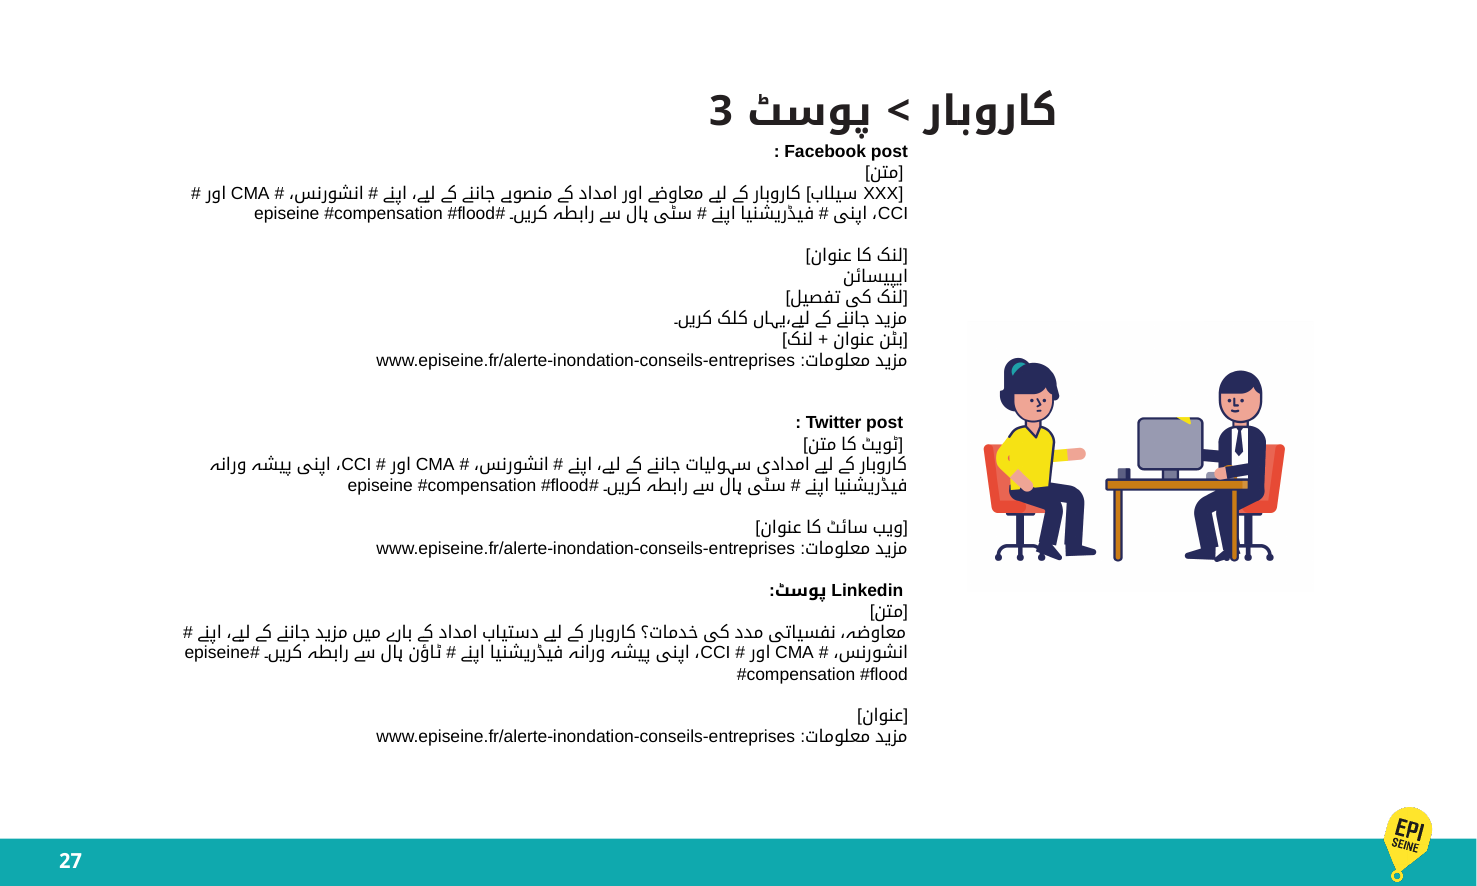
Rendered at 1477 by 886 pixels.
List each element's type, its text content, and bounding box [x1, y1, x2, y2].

picture [1381, 805, 1433, 883]
title کاروبار > پوسٹ 3 [152, 56, 1072, 135]
text_box Facebook post : [متن] [XXX سیلاب] کاروبار کے لیے معاوضے اور امداد کے منصوبے جاننے کے لیے، اپنے # انشورنس، # CMA اور # CCI، اپنی # فیڈریشنیا اپنے # سٹی ہال سے رابطہ کریں۔ #episeine #compensation #flood [لنک کا عنوان] ایپیسائن [لنک کی تفصیل] مزید جاننے کے لیے،یہاں کلک کریں۔ [بٹن عنوان + لنک] مزید معلومات: www.episeine.fr/alerte-inondation-conseils-entreprises Twitter post : [ٹویٹ کا متن] کاروبار کے لیے امدادی سہولیات جاننے کے لیے، اپنے # انشورنس، # CMA اور # CCI، اپنی پیشہ ورانہ فیڈریشنیا اپنے # سٹی ہال سے رابطہ کریں۔ #episeine #compensation #flood [ویب سائٹ کا عنوان] مزید معلومات: www.episeine.fr/alerte-inondation-conseils-entreprises Linkedin پوسٹ: [متن] معاوضہ، نفسیاتی مدد کی خدمات؟ کاروبار کے لیے دستیاب امداد کے بارے میں مزید جاننے کے لیے، اپنے # انشورنس، # CMA اور # CCI، اپنی پیشہ ورانہ فیڈریشنیا اپنے # ٹاؤن ہال سے رابطہ کریں۔ #episeine #compensation #flood [عنوان] مزید معلومات: www.episeine.fr/alerte-inondation-conseils-entreprises [148, 135, 913, 751]
picture [865, 254, 1418, 631]
